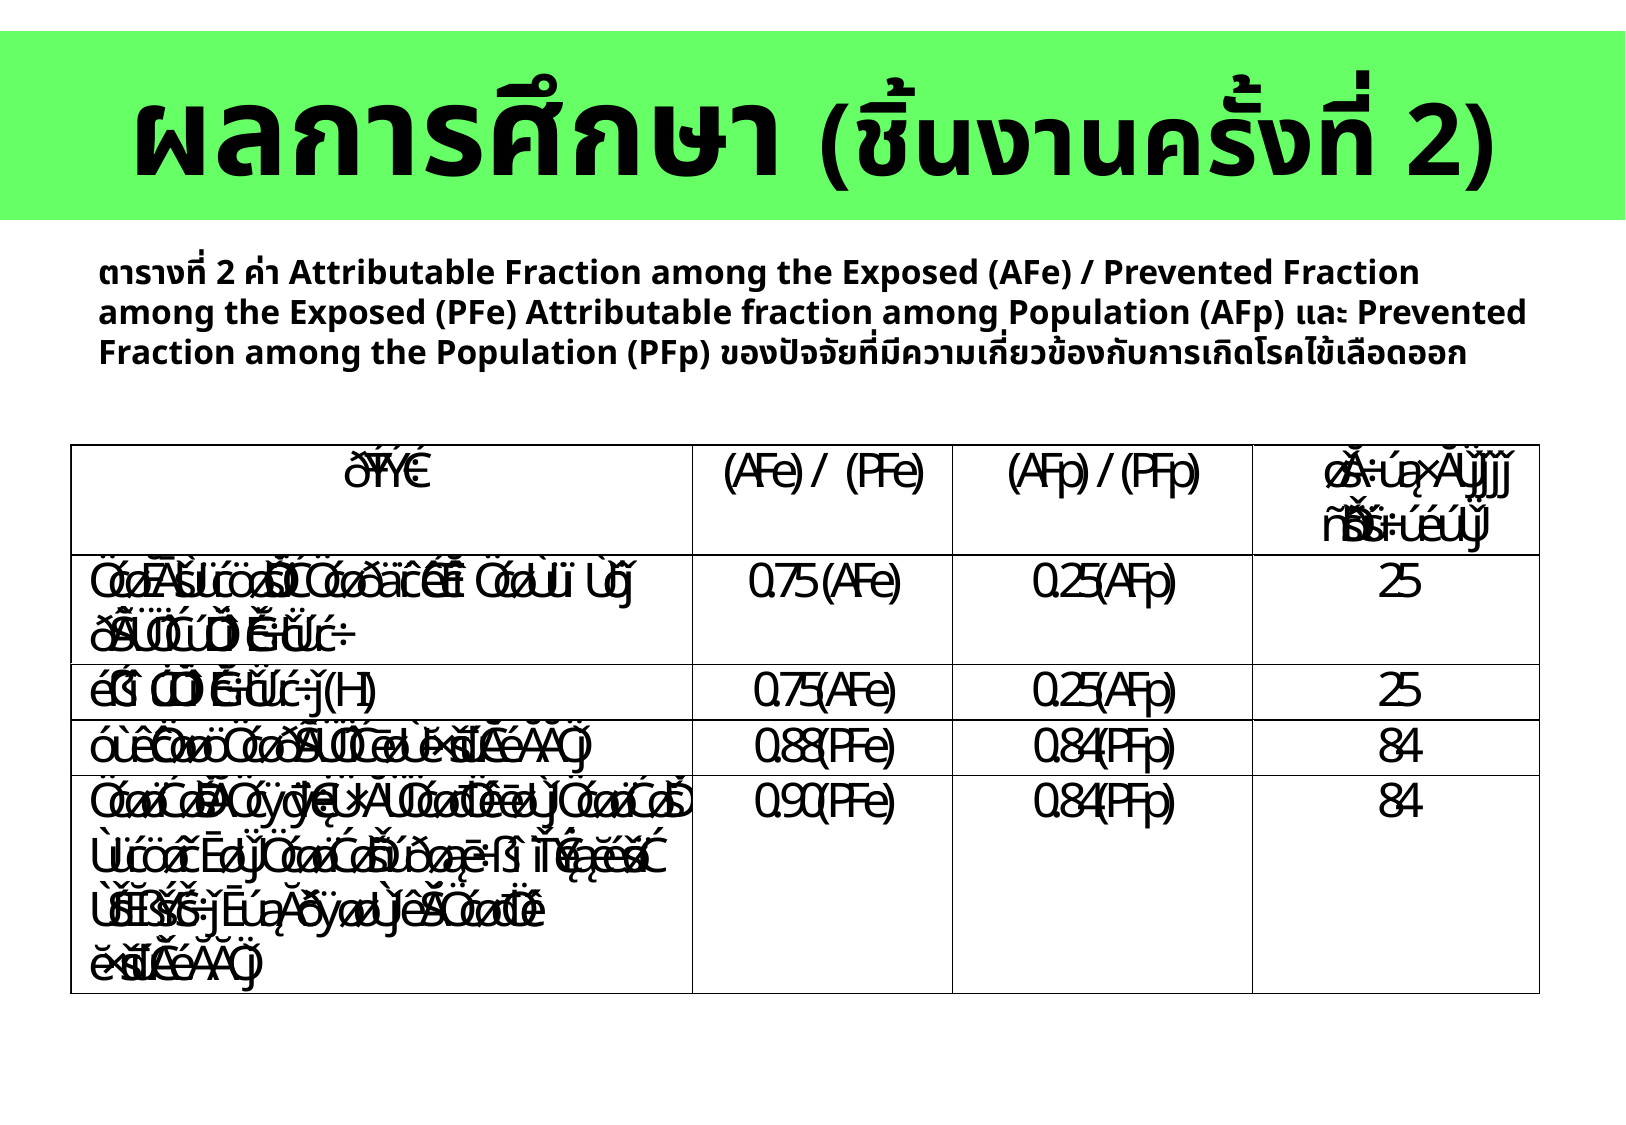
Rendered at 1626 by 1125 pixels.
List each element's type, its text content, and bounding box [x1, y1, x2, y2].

picture [69, 444, 1542, 1071]
title ผลการศึกษา (ชิ้นงานครั้งที่ 2) [0, 31, 1625, 220]
list ตารางที่ 2 ค่า Attributable Fraction among the Exposed (AFe) / Prevented Fraction among the Exposed (PFe) Attributable fraction among Population (AFp) และ Prevented Fraction among the Population (PFp) ของปัจจัยที่มีความเกี่ยวข้องกับการเกิดโรคไข้เลือดออก [83, 243, 1546, 409]
